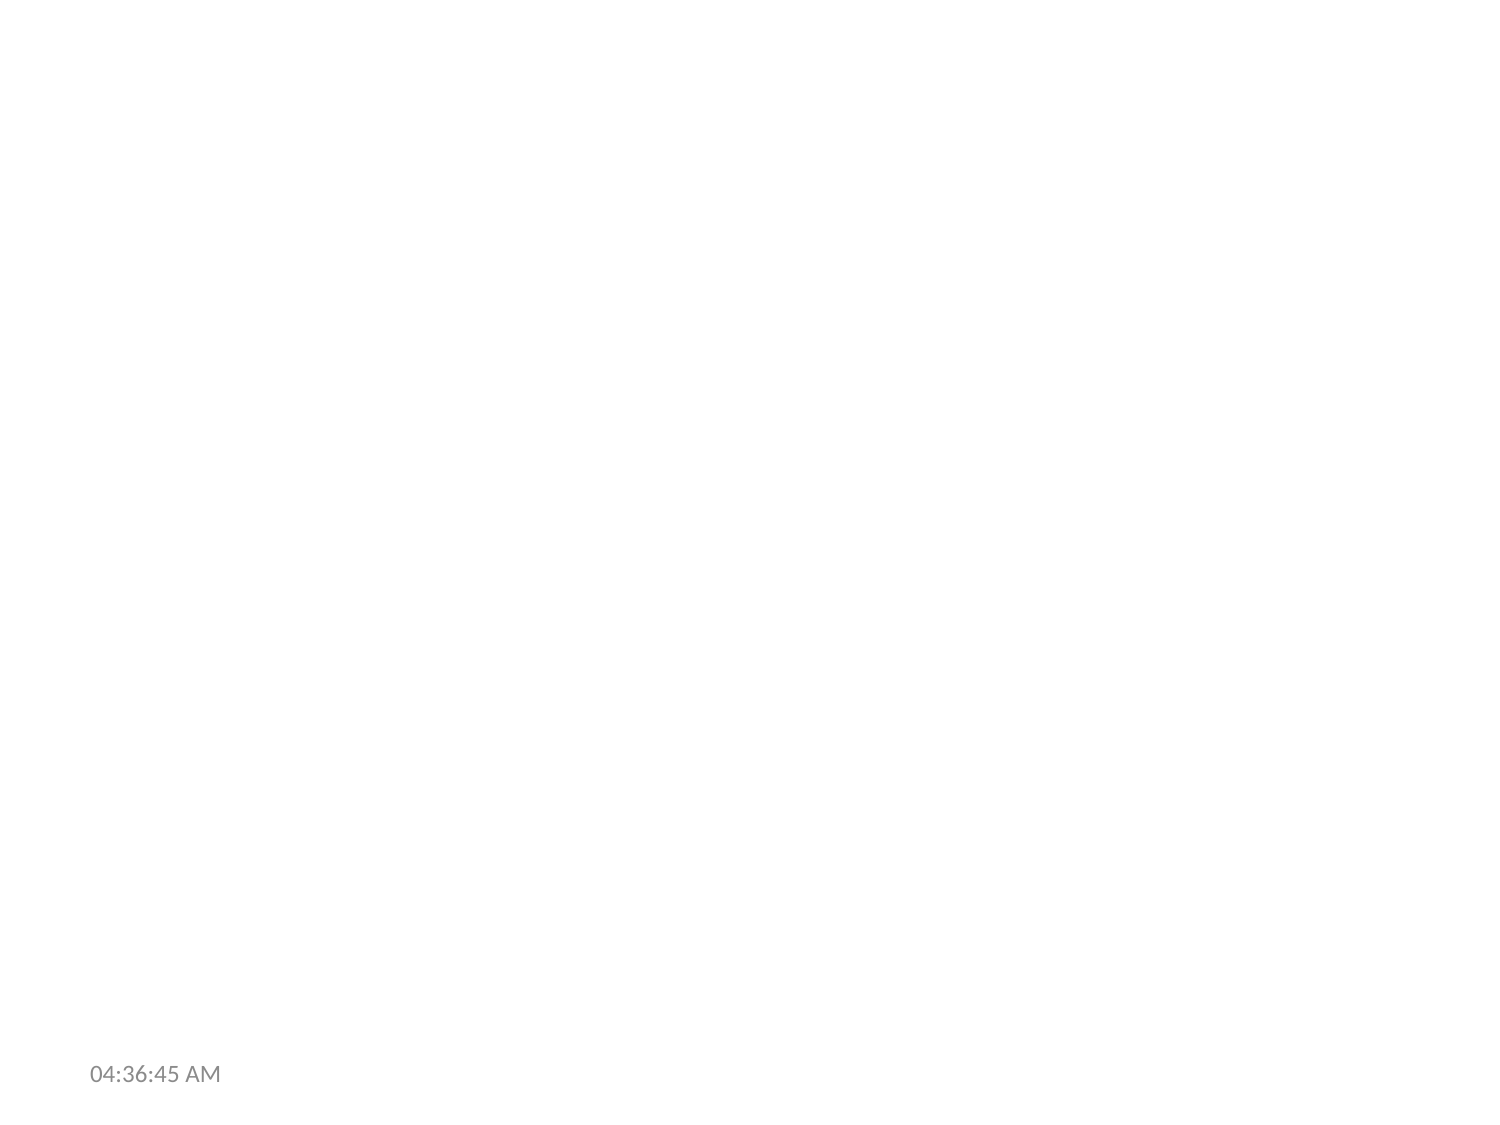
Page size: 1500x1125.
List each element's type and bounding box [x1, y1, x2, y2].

slide_number [75, 1042, 425, 1103]
